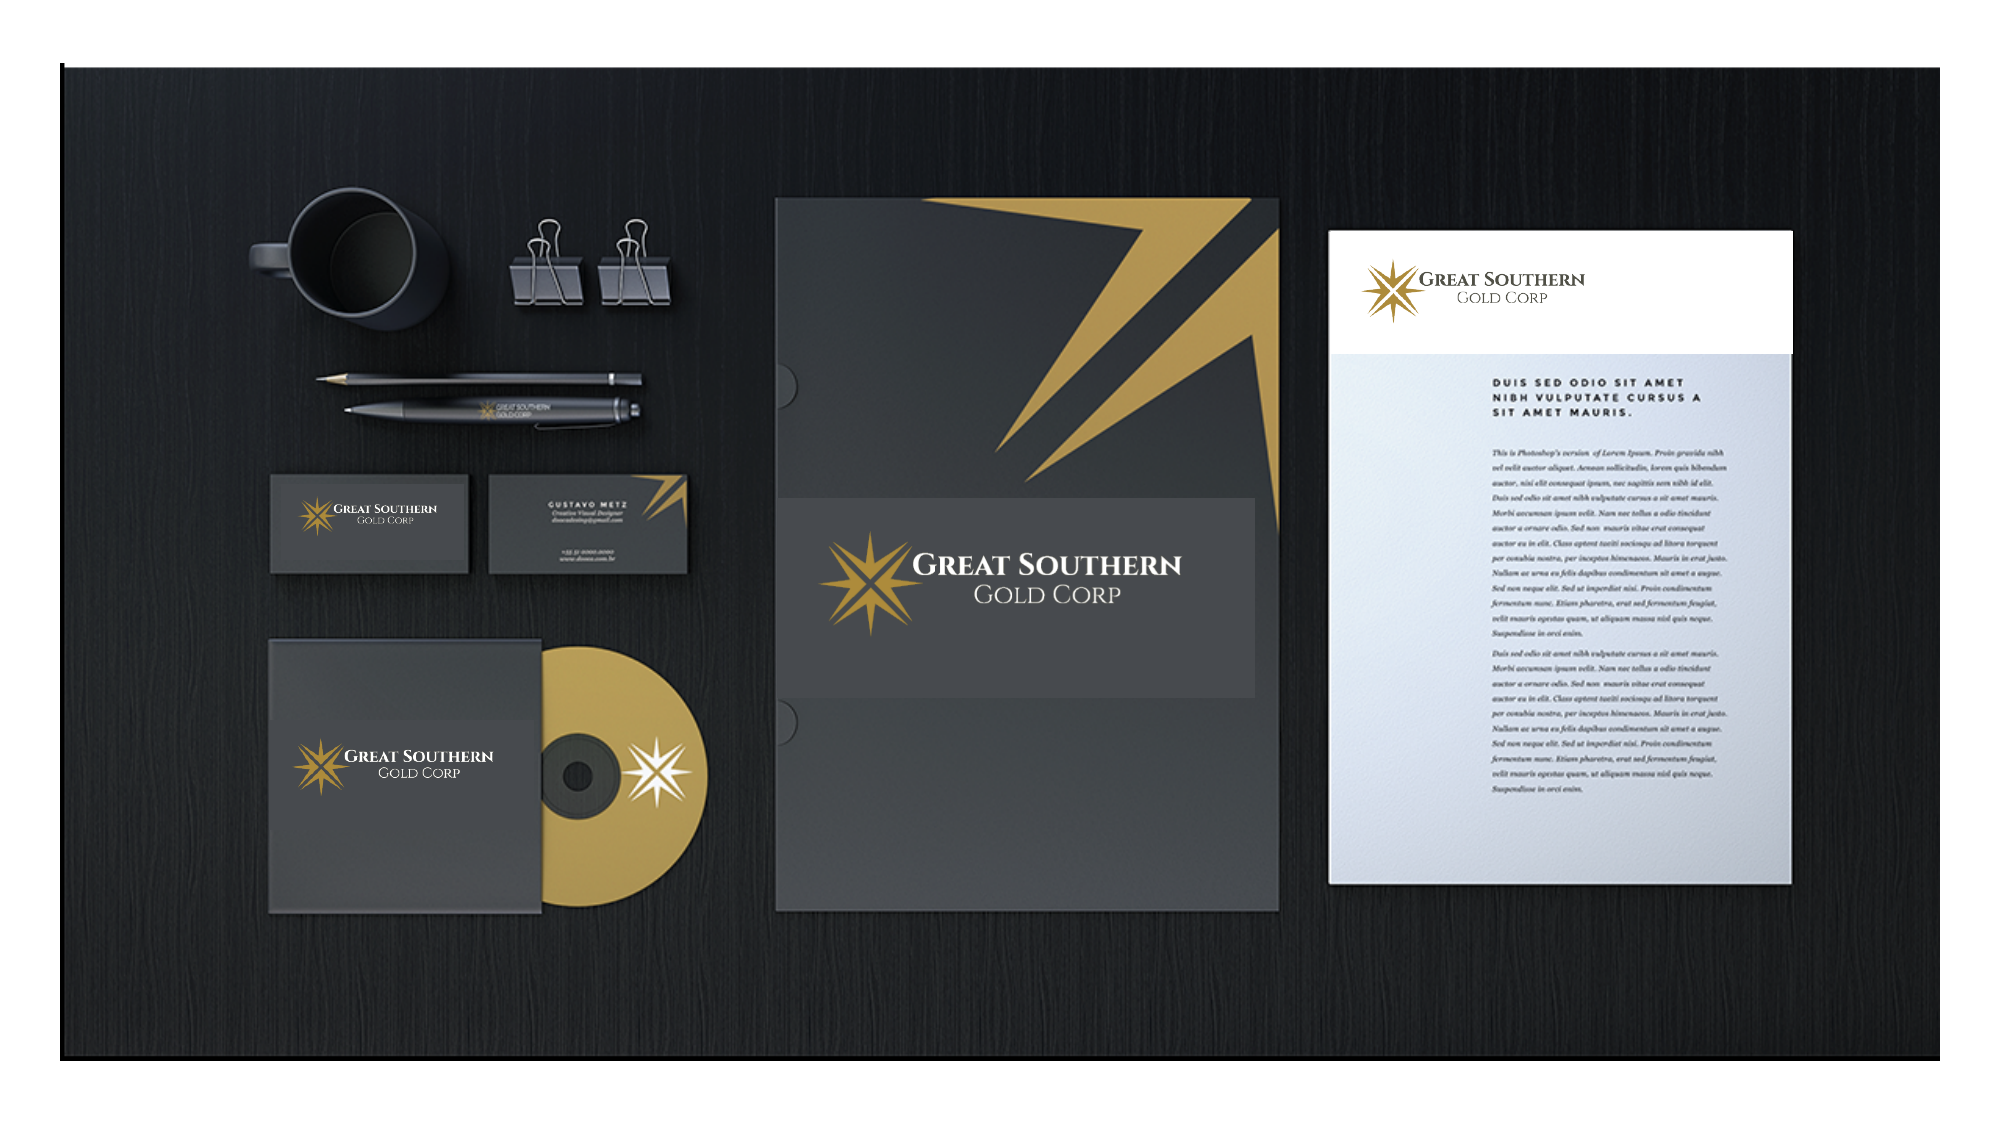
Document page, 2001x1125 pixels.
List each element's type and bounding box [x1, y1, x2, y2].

picture [60, 63, 1940, 1062]
